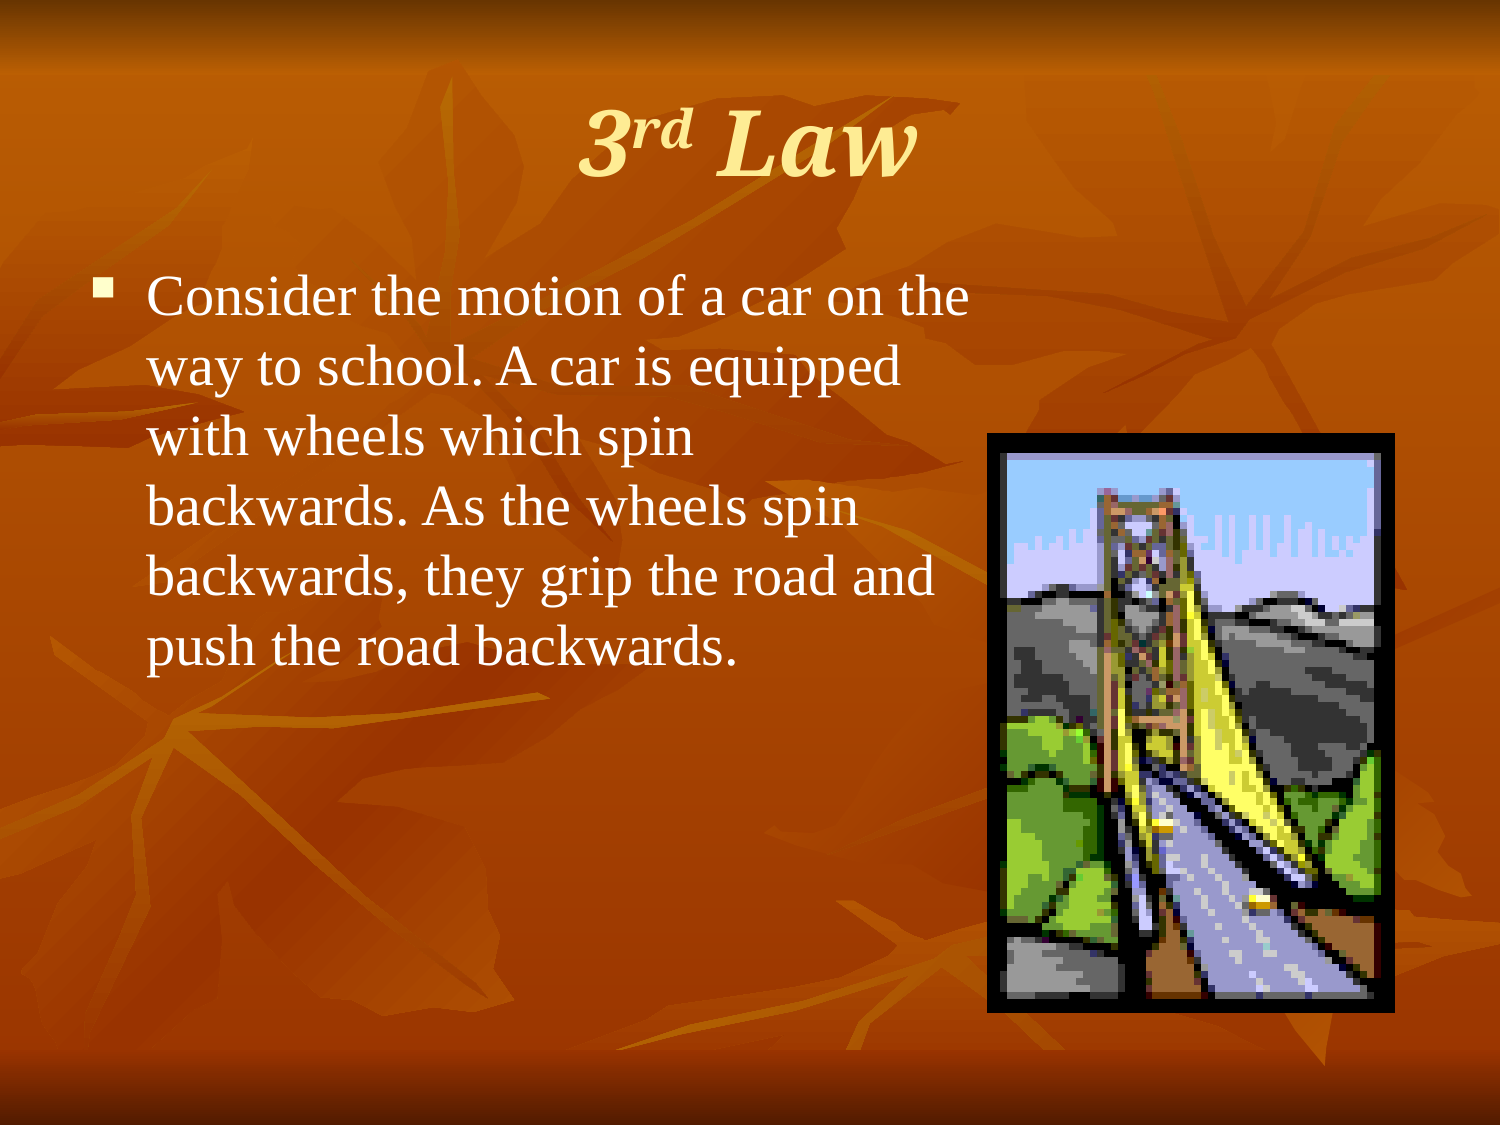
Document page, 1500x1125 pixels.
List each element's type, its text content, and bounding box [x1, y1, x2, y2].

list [987, 432, 1395, 1013]
title 3rd Law [74, 45, 1426, 234]
list Consider the motion of a car on the way to school. A car is equipped with wheels which spin backwards. As the wheels spin backwards, they grip the road and push the road backwards. [74, 249, 988, 994]
